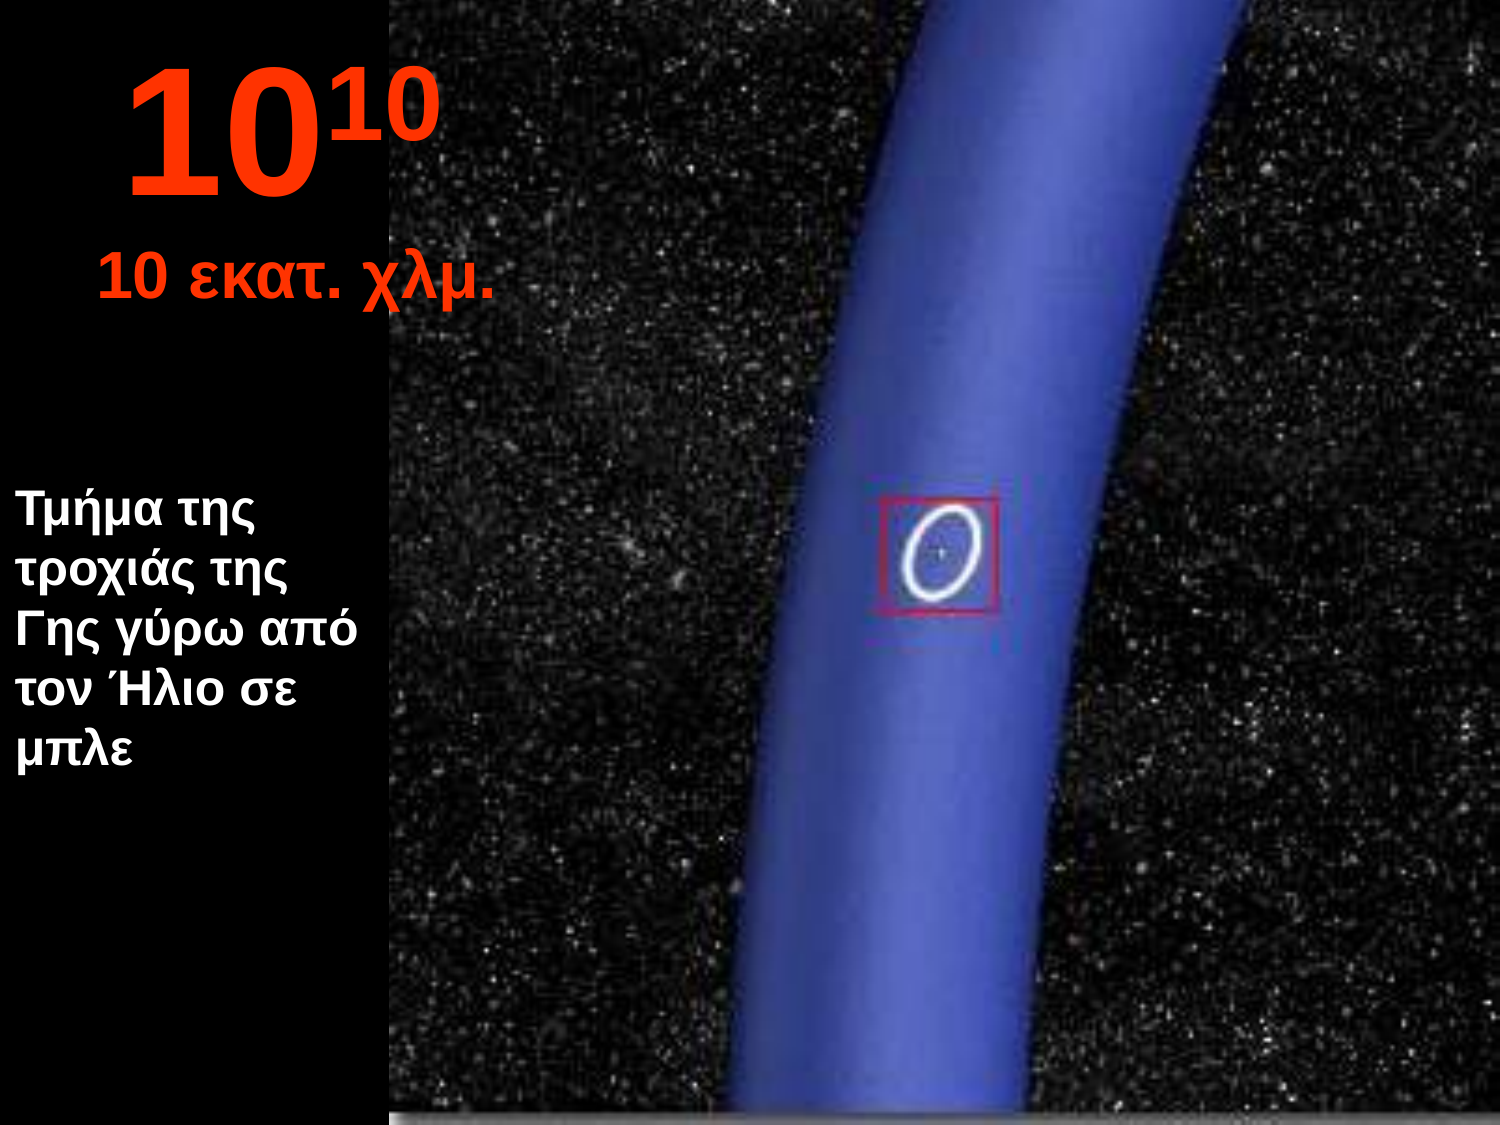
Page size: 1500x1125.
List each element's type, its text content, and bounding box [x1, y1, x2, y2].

picture [389, 0, 1500, 1125]
text_box Τμήμα της τροχιάς της Γης γύρω από τον Ήλιο σε μπλε [0, 467, 375, 783]
text_box 1010 10 εκατ. χλμ. [81, 4, 384, 319]
